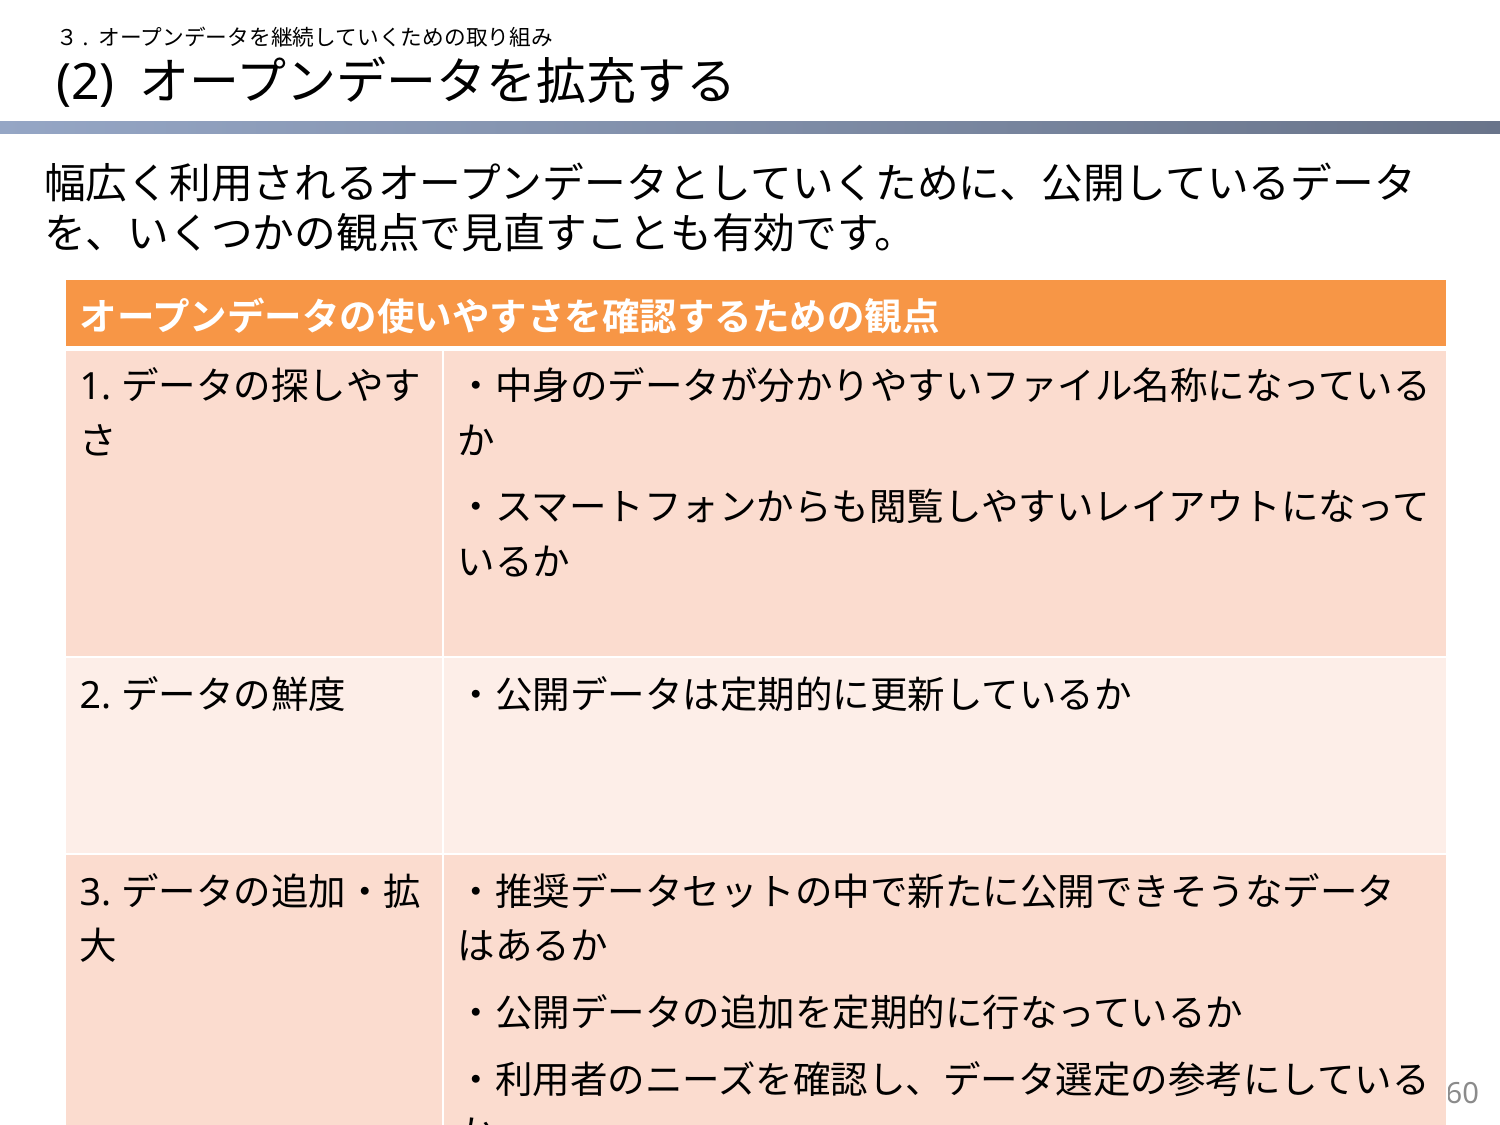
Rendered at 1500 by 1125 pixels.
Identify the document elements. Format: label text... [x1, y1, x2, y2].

table_cell 2.データの鮮度 [66, 658, 442, 853]
table_cell ・公開データは定期的に更新しているか [444, 658, 1446, 853]
table_header オープンデータの使いやすさを確認するための観点 [66, 280, 1446, 346]
table_cell 3.データの追加・拡大 [66, 855, 442, 1125]
slide_number 59 [1448, 1070, 1495, 1118]
title (2) オープンデータを拡充する [41, 58, 1459, 119]
table_cell 1.データの探しやすさ [66, 351, 442, 656]
table_cell ・中身のデータが分かりやすいファイル名称になっているか ・スマートフォンからも閲覧しやすいレイアウトになっているか [444, 351, 1446, 656]
text_box 幅広く利用されるオープンデータとしていくために、公開しているデータを、いくつかの観点で見直すことも有効です。 [29, 148, 1471, 279]
table_cell ・推奨データセットの中で新たに公開できそうなデータはあるか ・公開データの追加を定期的に行なっているか ・利用者のニーズを確認し、データ選定の参考にしているか [444, 855, 1446, 1125]
text_box ３. オープンデータを継続していくための取り組み [41, 19, 1471, 58]
